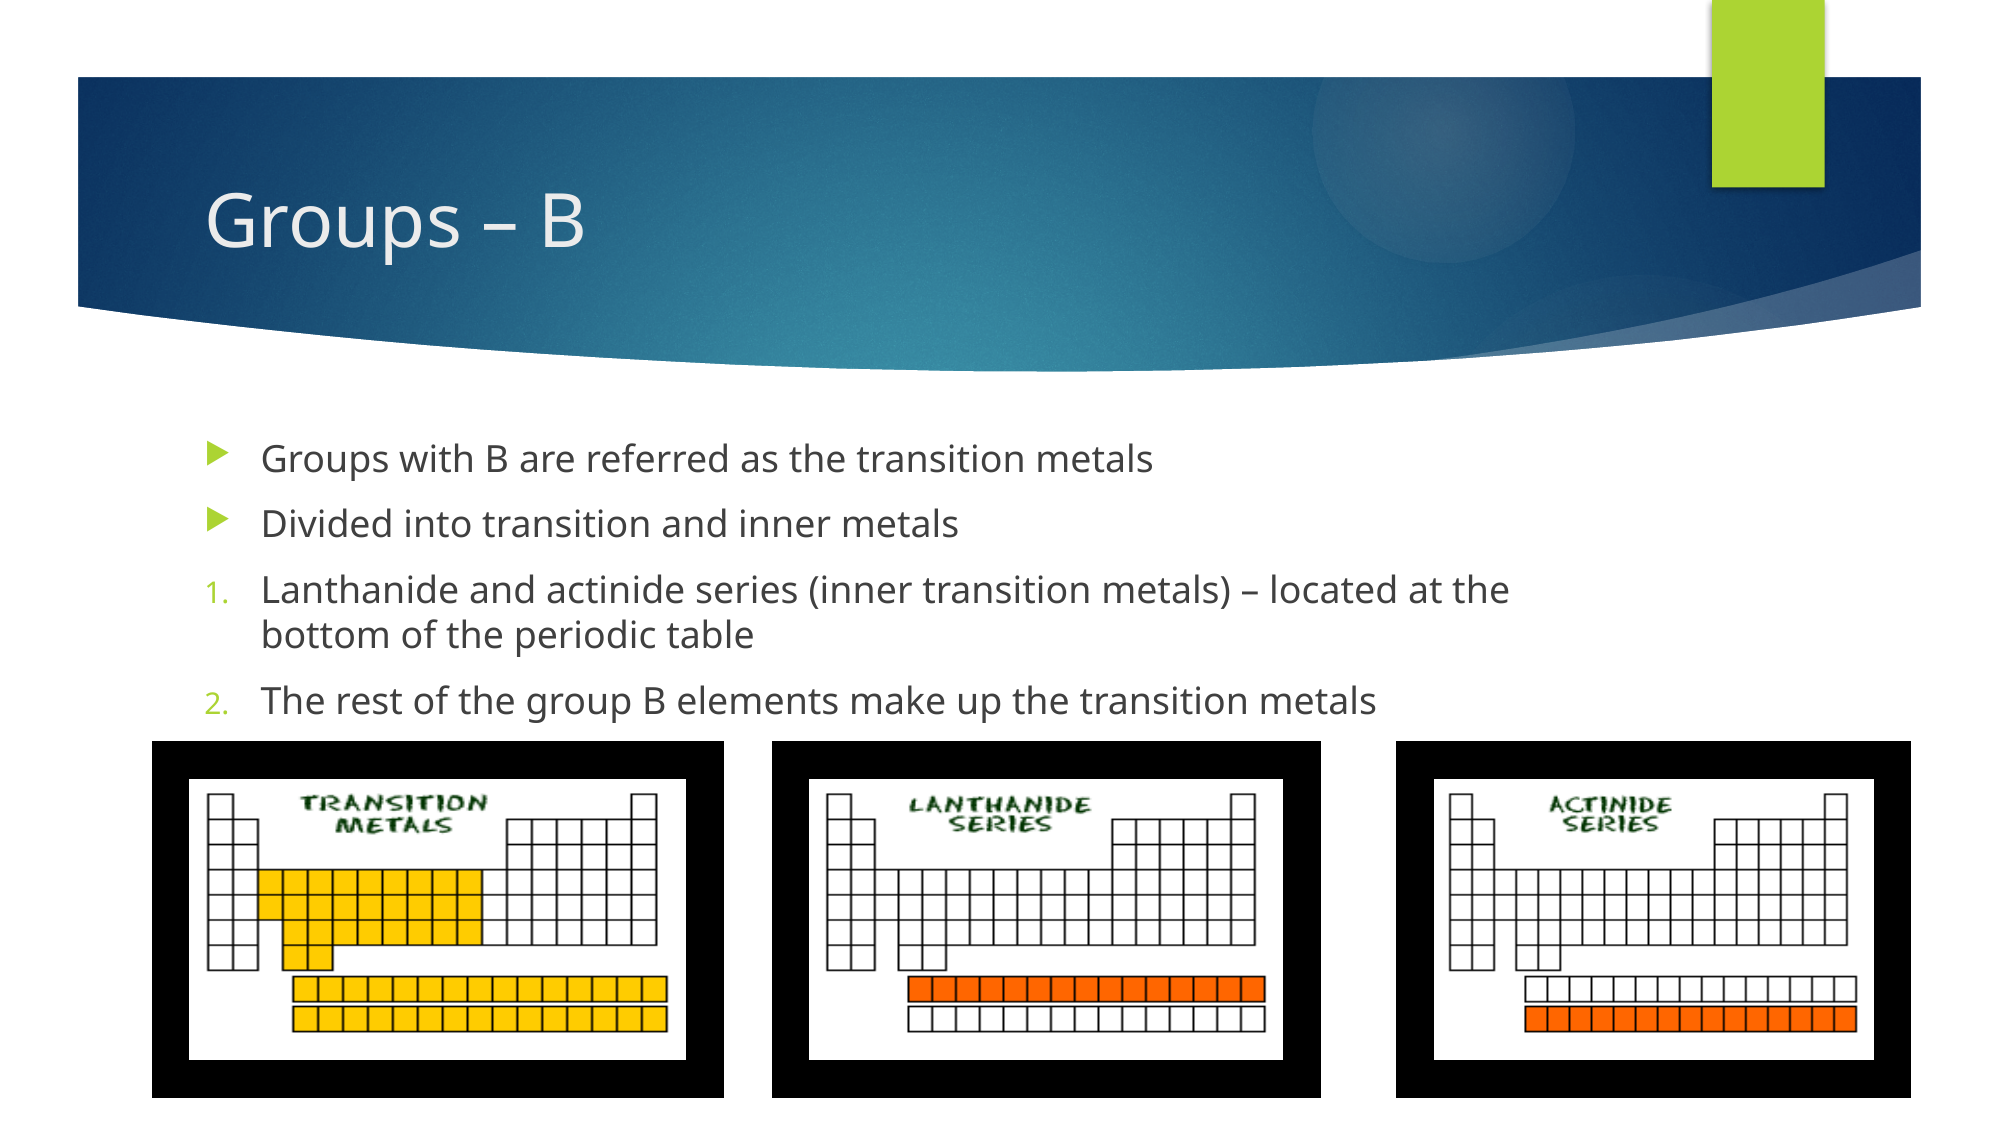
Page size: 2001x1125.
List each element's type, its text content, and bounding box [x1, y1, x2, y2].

list Groups with B are referred as the transition metals Divided into transition and inner metals Lanthanide and actinide series (inner transition metals) – located at the bottom of the periodic table The rest of the group B elements make up the transition metals [189, 427, 1627, 988]
picture [808, 778, 1284, 1061]
title Groups – B [189, 159, 1627, 276]
picture [1433, 778, 1875, 1061]
picture [189, 778, 687, 1061]
